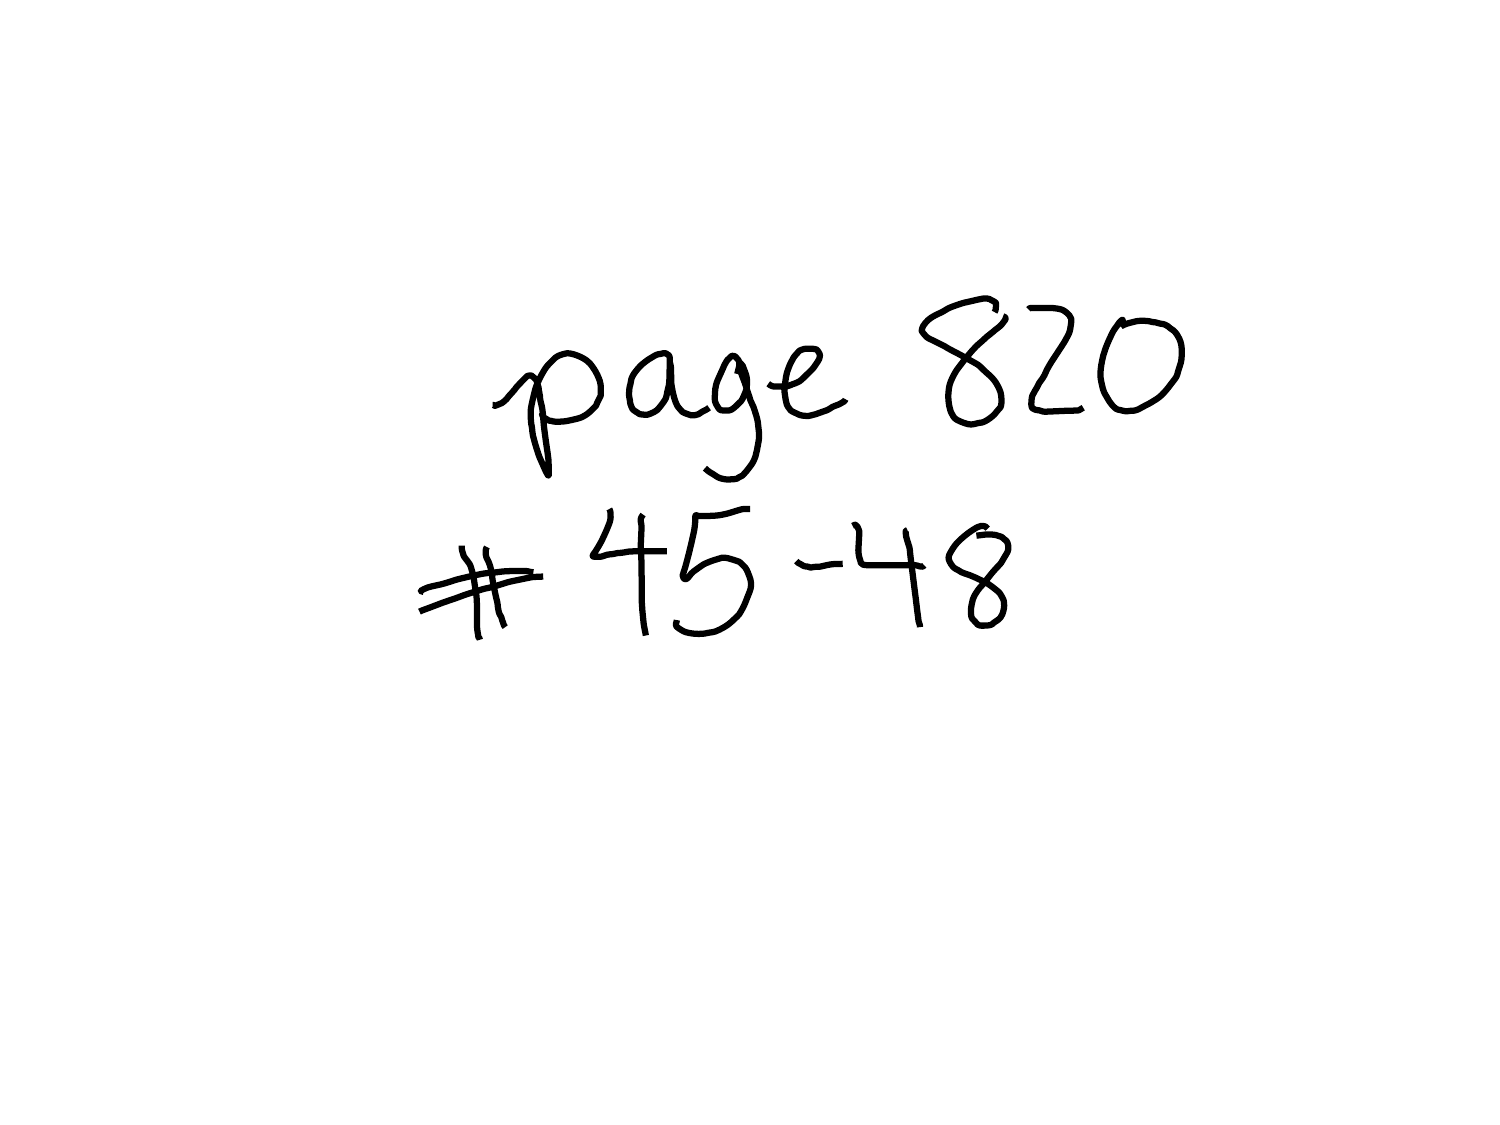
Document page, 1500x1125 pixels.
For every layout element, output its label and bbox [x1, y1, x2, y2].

text_box [471, 596, 481, 640]
text_box [767, 347, 847, 417]
text_box [469, 583, 477, 592]
text_box [920, 297, 1007, 426]
text_box [912, 558, 925, 568]
text_box [1099, 319, 1183, 413]
text_box [947, 525, 1010, 627]
text_box [591, 508, 640, 558]
text_box [1027, 307, 1084, 413]
text_box [904, 529, 921, 628]
text_box [704, 354, 760, 481]
text_box [419, 575, 544, 613]
text_box [795, 560, 843, 569]
text_box [492, 352, 602, 477]
text_box [852, 523, 910, 567]
text_box [460, 545, 474, 575]
text_box [644, 534, 667, 553]
text_box [628, 352, 710, 417]
text_box [639, 514, 647, 636]
text_box [420, 570, 534, 593]
text_box [675, 508, 752, 635]
text_box [484, 546, 493, 571]
text_box [493, 590, 506, 628]
